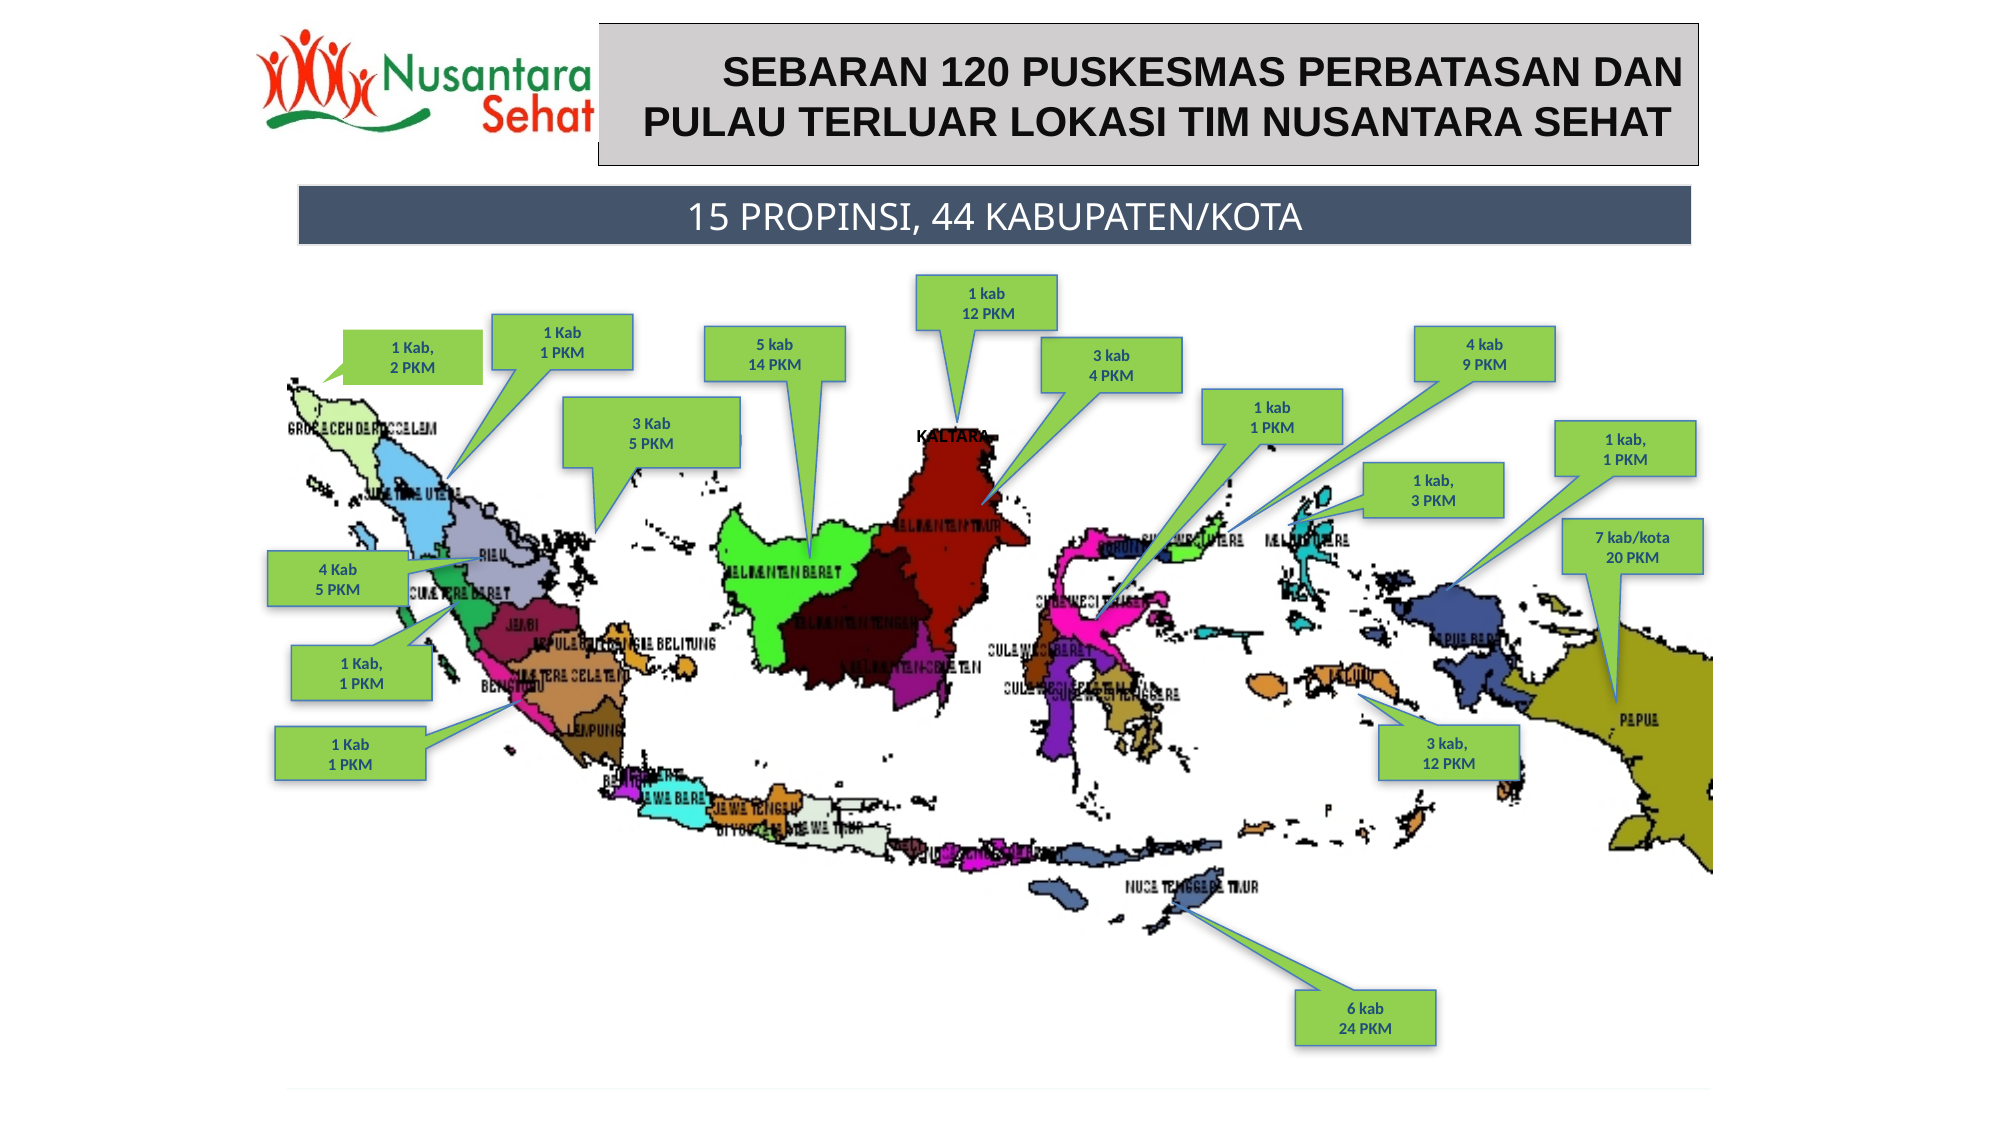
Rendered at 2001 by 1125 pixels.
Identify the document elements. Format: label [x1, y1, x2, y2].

picture [287, 224, 1713, 1088]
picture [256, 21, 599, 143]
text_box [267, 23, 1699, 1046]
